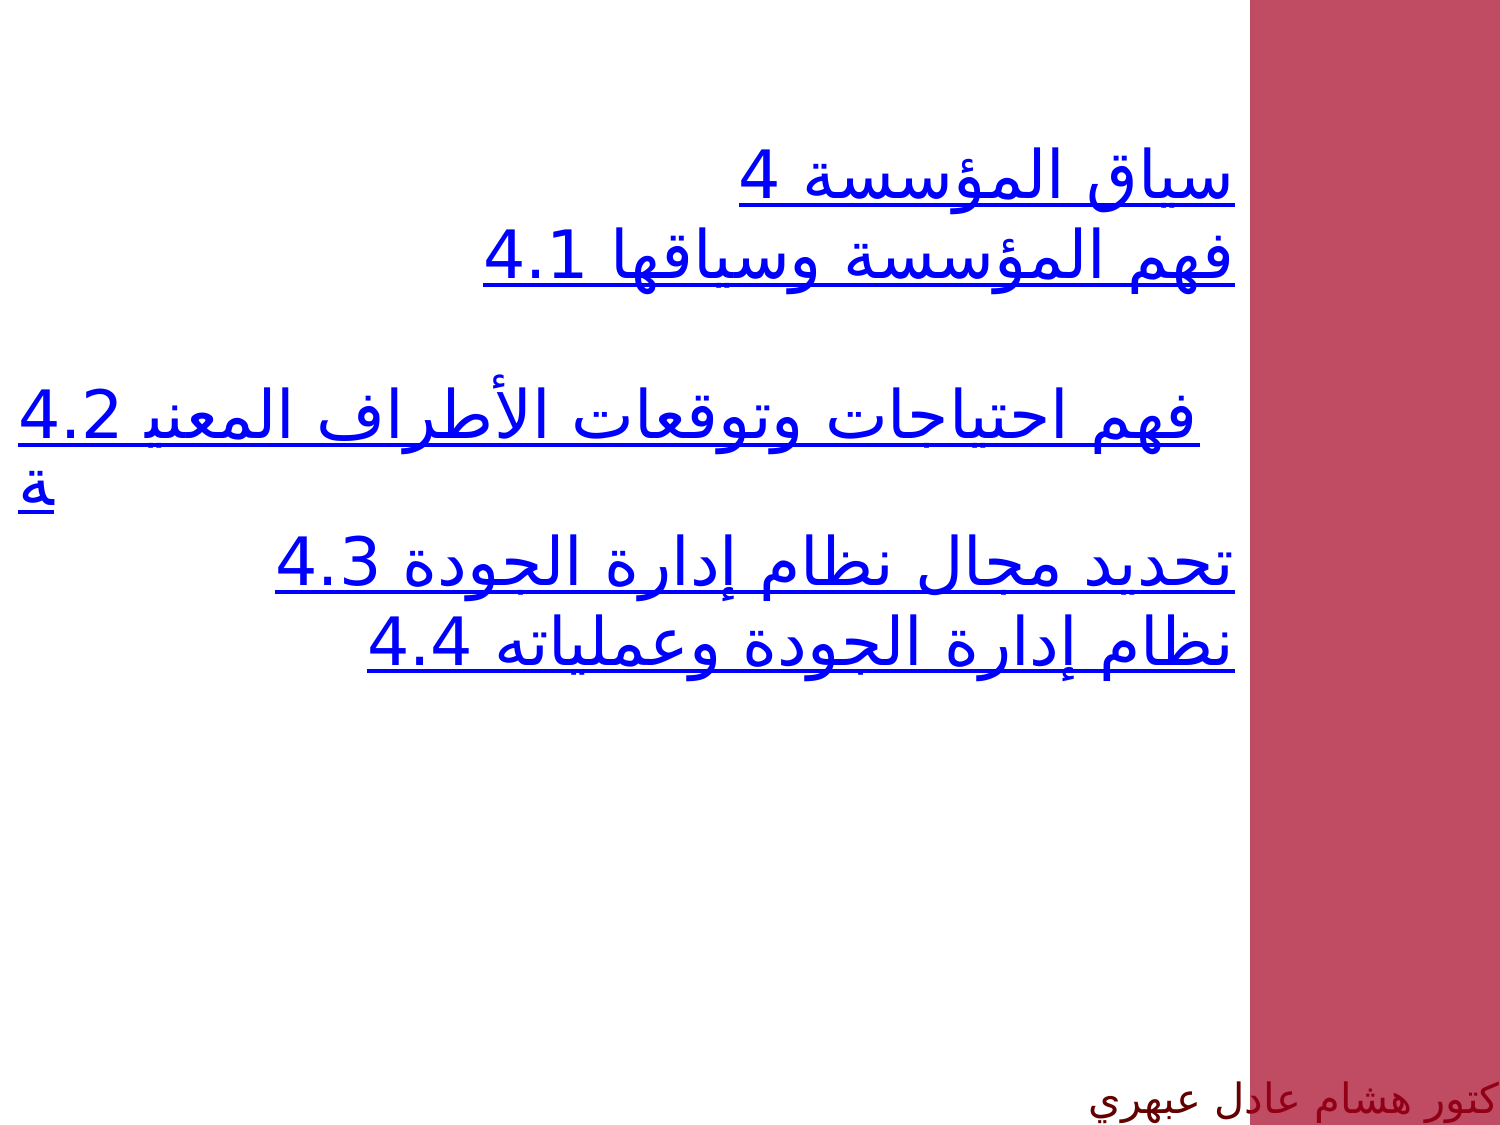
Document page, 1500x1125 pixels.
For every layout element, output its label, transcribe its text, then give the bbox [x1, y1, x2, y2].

text_box الدكتور هشام عادل عبهري [1073, 1064, 1248, 1125]
text_box [1248, 0, 1500, 1125]
text_box 4 سياق المؤسسة 4.1 فهم المؤسسة وسياقها 4.2 فهم احتياجات وتوقعات الأطراف المعنية 4.3 تحديد مجال نظام إدارة الجودة 4.4 نظام إدارة الجودة وعملياته [37, 124, 1248, 700]
